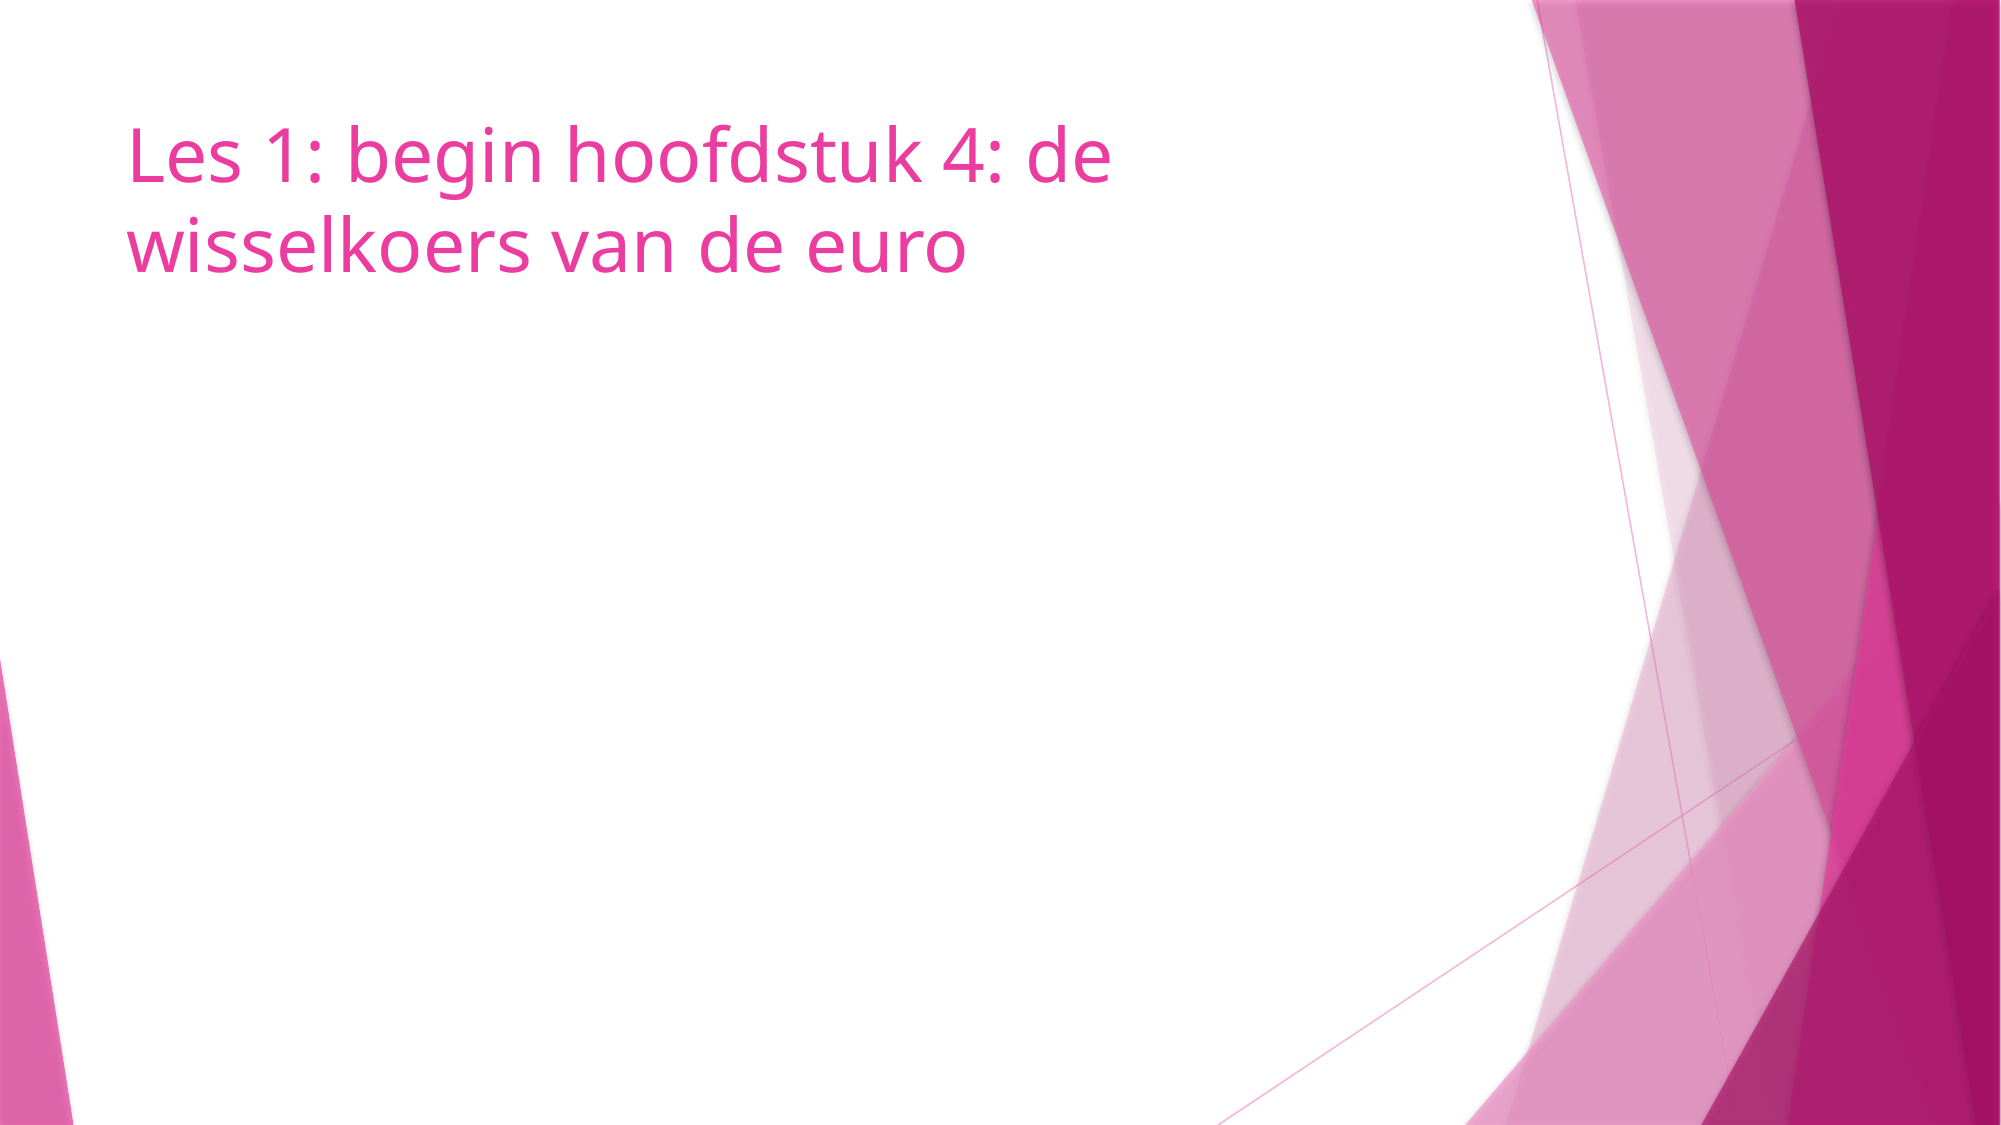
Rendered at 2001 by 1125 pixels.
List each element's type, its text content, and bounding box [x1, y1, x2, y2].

title Les 1: begin hoofdstuk 4: de wisselkoers van de euro [111, 99, 1522, 317]
